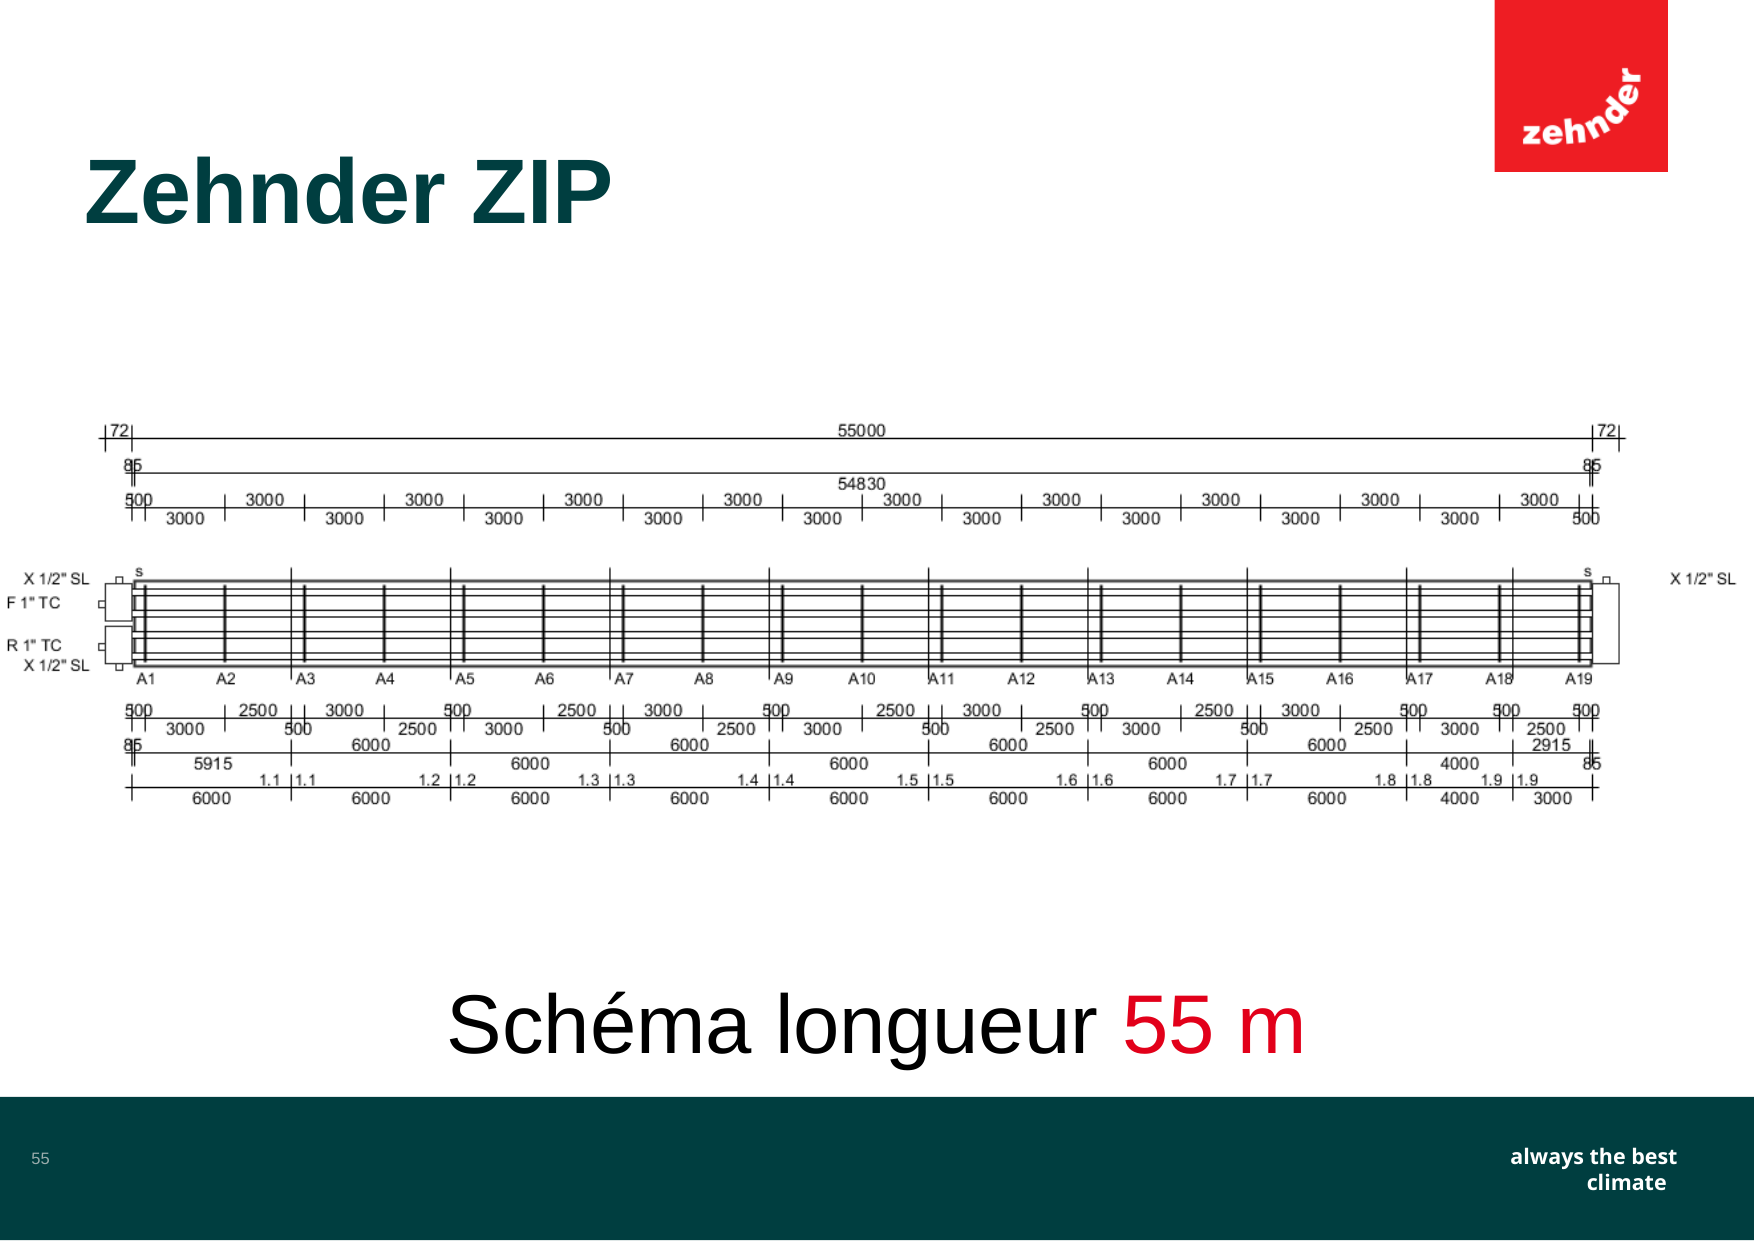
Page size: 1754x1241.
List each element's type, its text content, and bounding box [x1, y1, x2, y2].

picture [0, 418, 1754, 823]
text_box Schéma longueur 55 m [431, 962, 1323, 1078]
title Zehnder ZIP [70, 136, 1583, 207]
